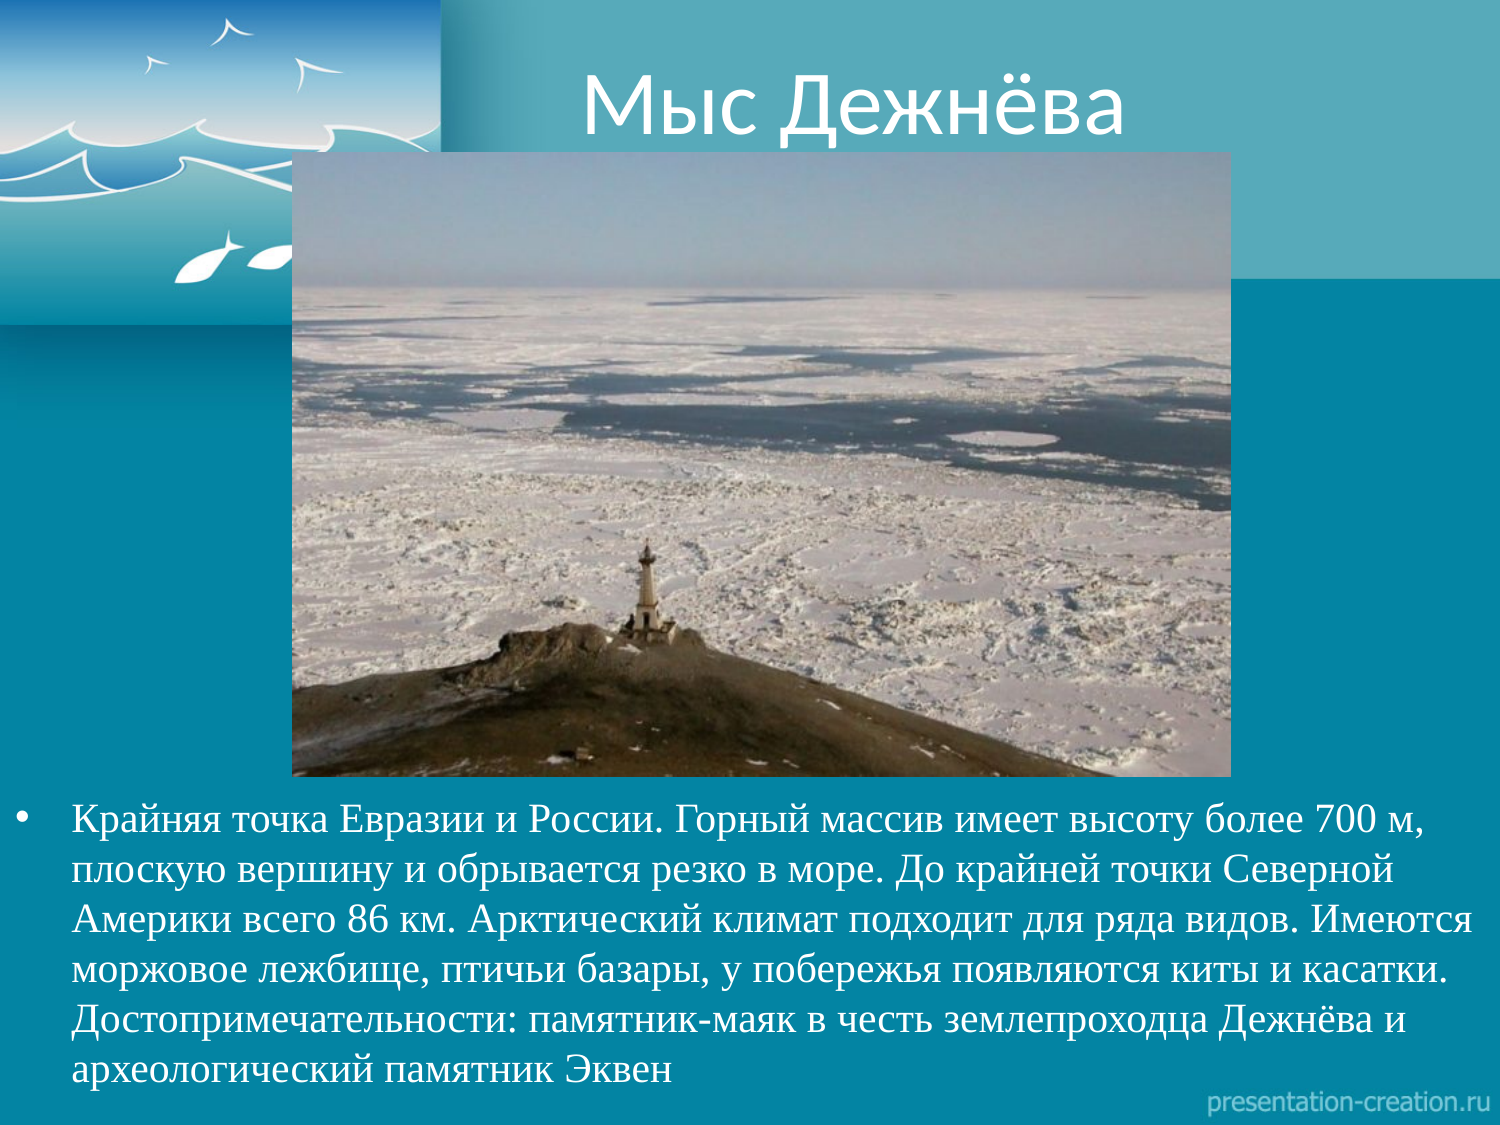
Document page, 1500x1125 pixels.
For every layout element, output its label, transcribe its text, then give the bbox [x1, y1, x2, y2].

list Крайняя точка Евразии и России. Горный массив имеет высоту более 700 м, плоскую вершину и обрывается резко в море. До крайней точки Северной Америки всего 86 км. Арктический климат подходит для ряда видов. Имеются моржовое лежбище, птичьи базары, у побережья появляются киты и касатки. Достопримечательности: памятник-маяк в честь землепроходца Дежнёва и археологический памятник Эквен [0, 783, 1500, 1125]
picture [0, 0, 1500, 776]
title Мыс Дежнёва [442, 8, 1266, 188]
